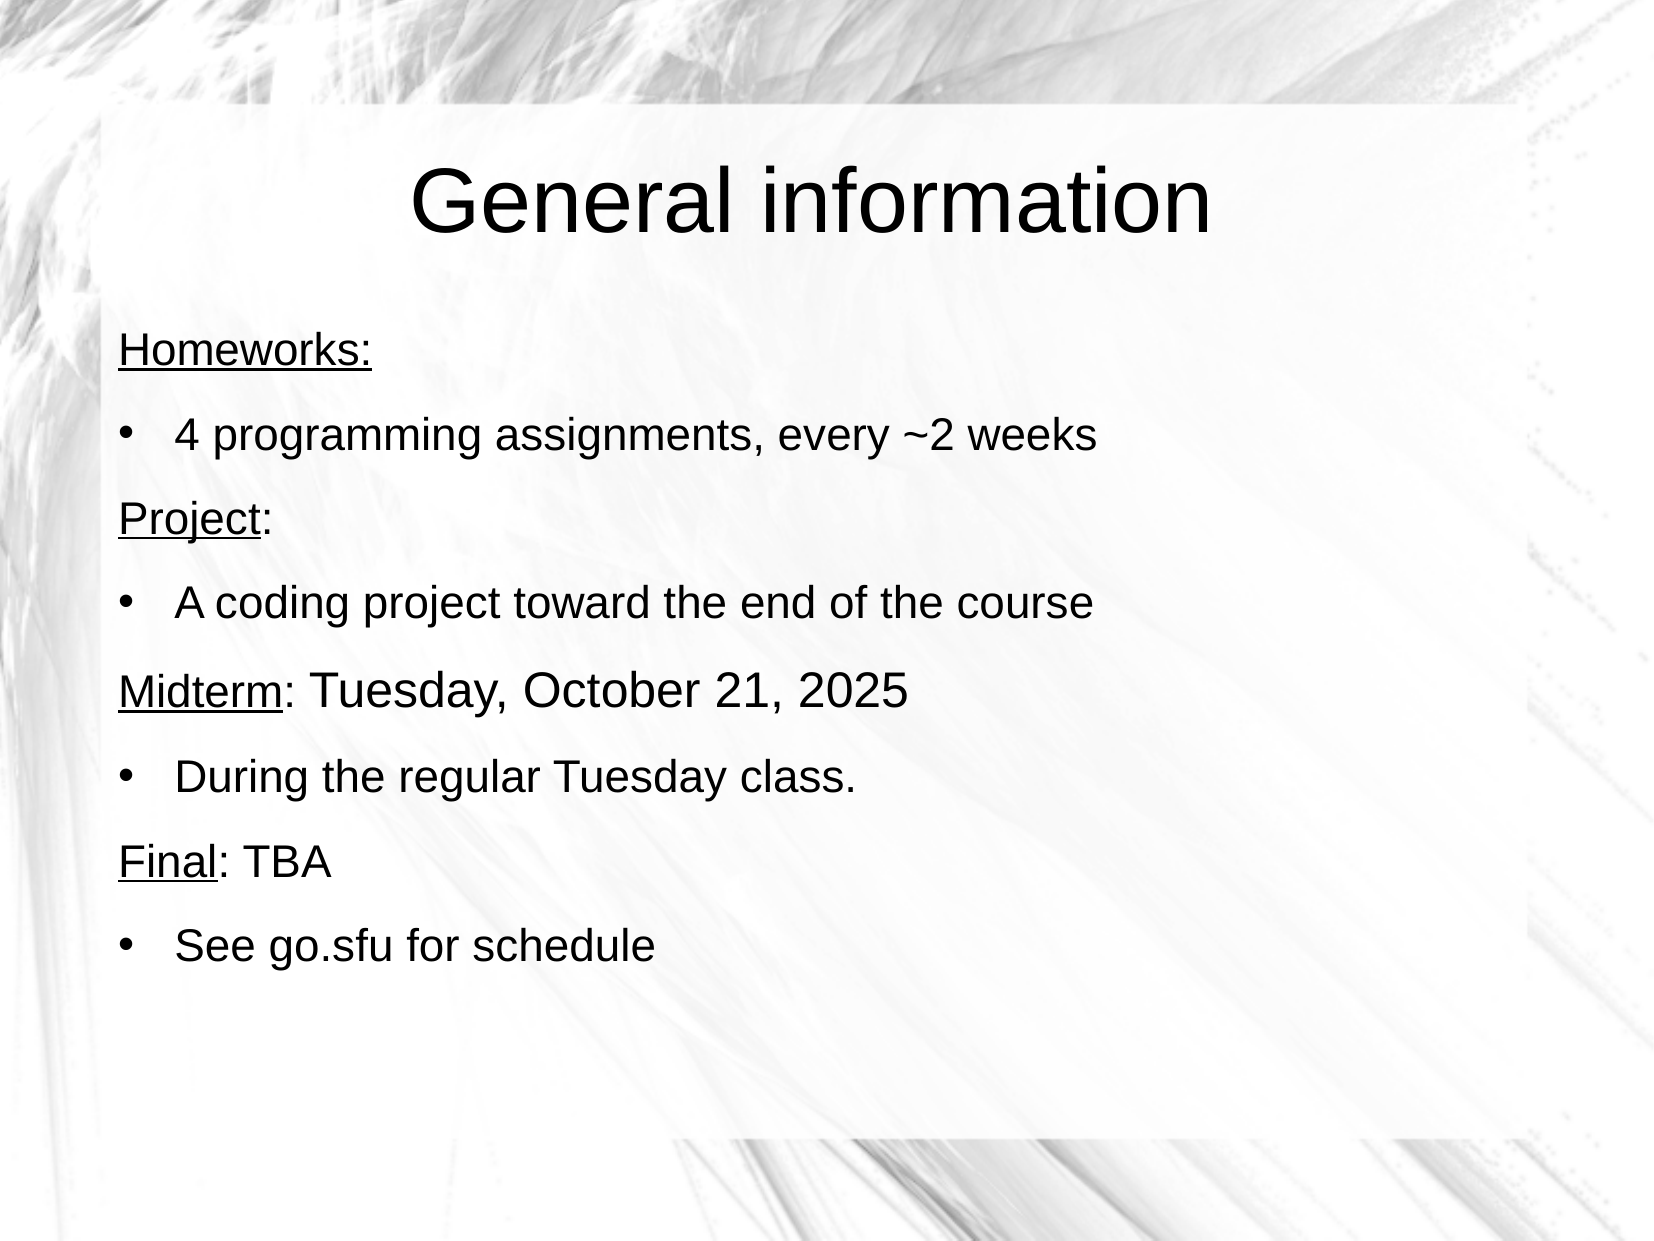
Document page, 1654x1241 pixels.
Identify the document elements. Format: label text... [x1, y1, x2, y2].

picture [0, 0, 1654, 1241]
list Homeworks: 4 programming assignments, every ~2 weeks Project: A coding project toward the end of the course Midterm: Tuesday, October 21, 2025 During the regular Tuesday class. Final: TBA See go.sfu for schedule [118, 319, 1571, 1149]
title General information [118, 112, 1506, 281]
